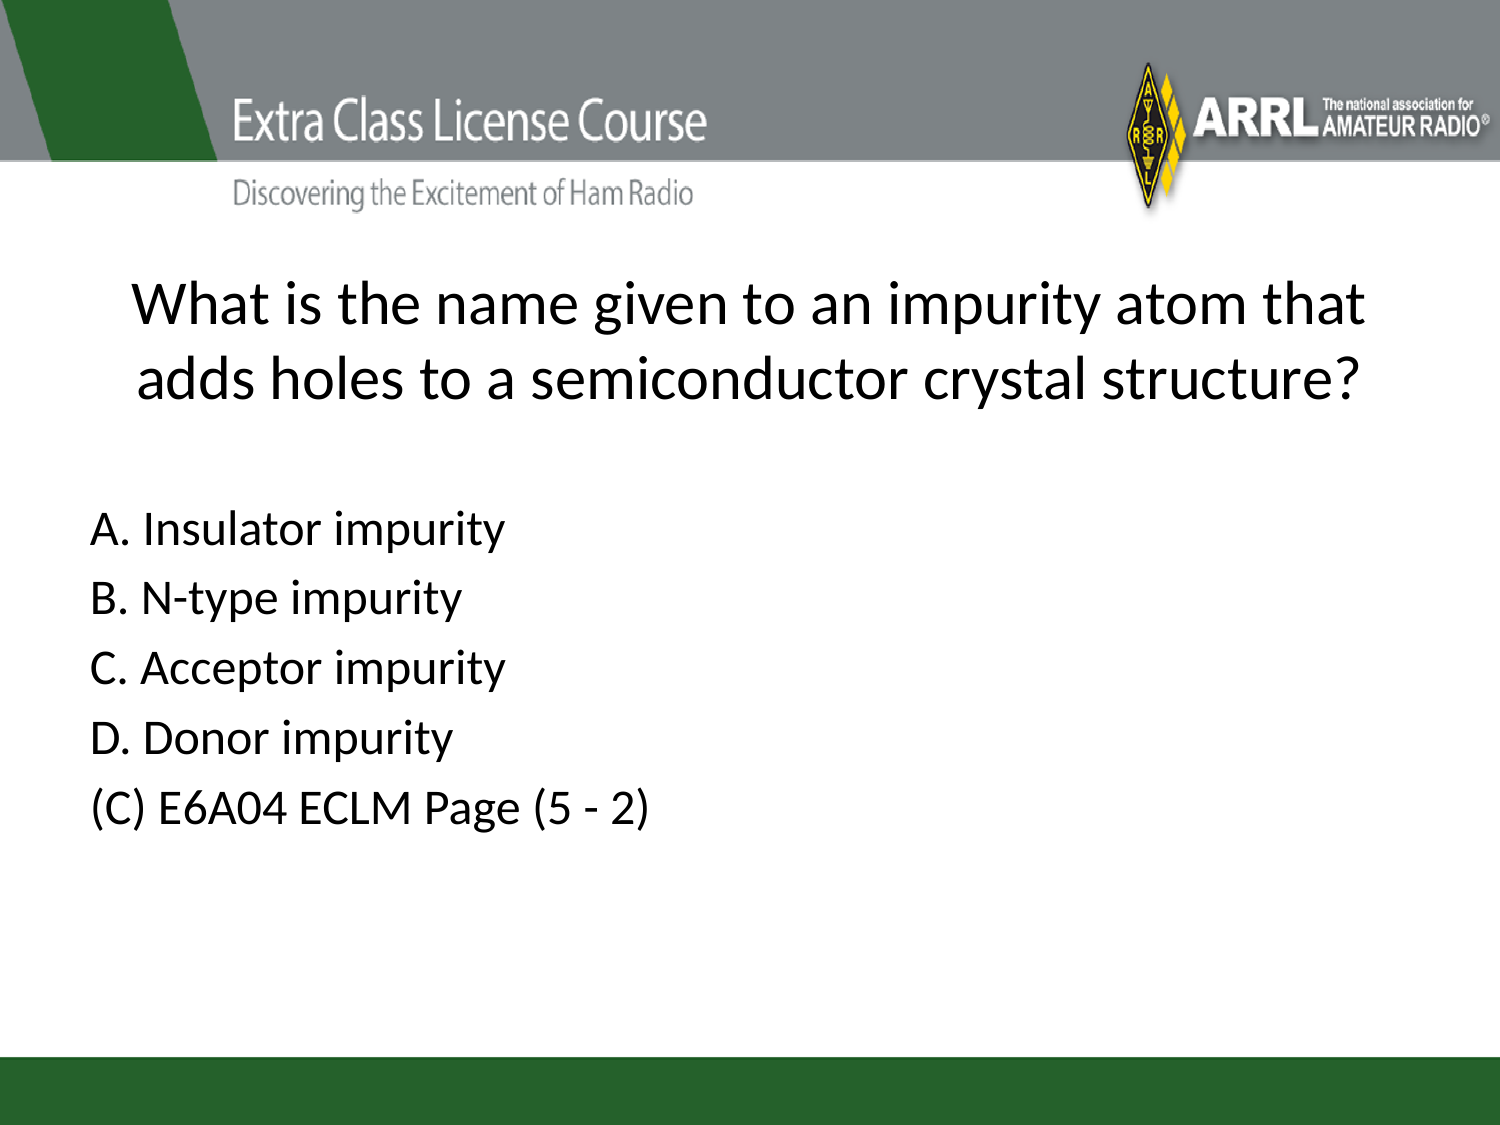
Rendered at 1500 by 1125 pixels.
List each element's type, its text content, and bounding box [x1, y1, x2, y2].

title What is the name given to an impurity atom that adds holes to a semiconductor crystal structure? [75, 254, 1425, 435]
picture [0, 0, 1500, 1125]
list A. Insulator impurity B. N-type impurity C. Acceptor impurity D. Donor impurity (C) E6A04 ECLM Page (5 - 2) [75, 487, 1425, 1005]
